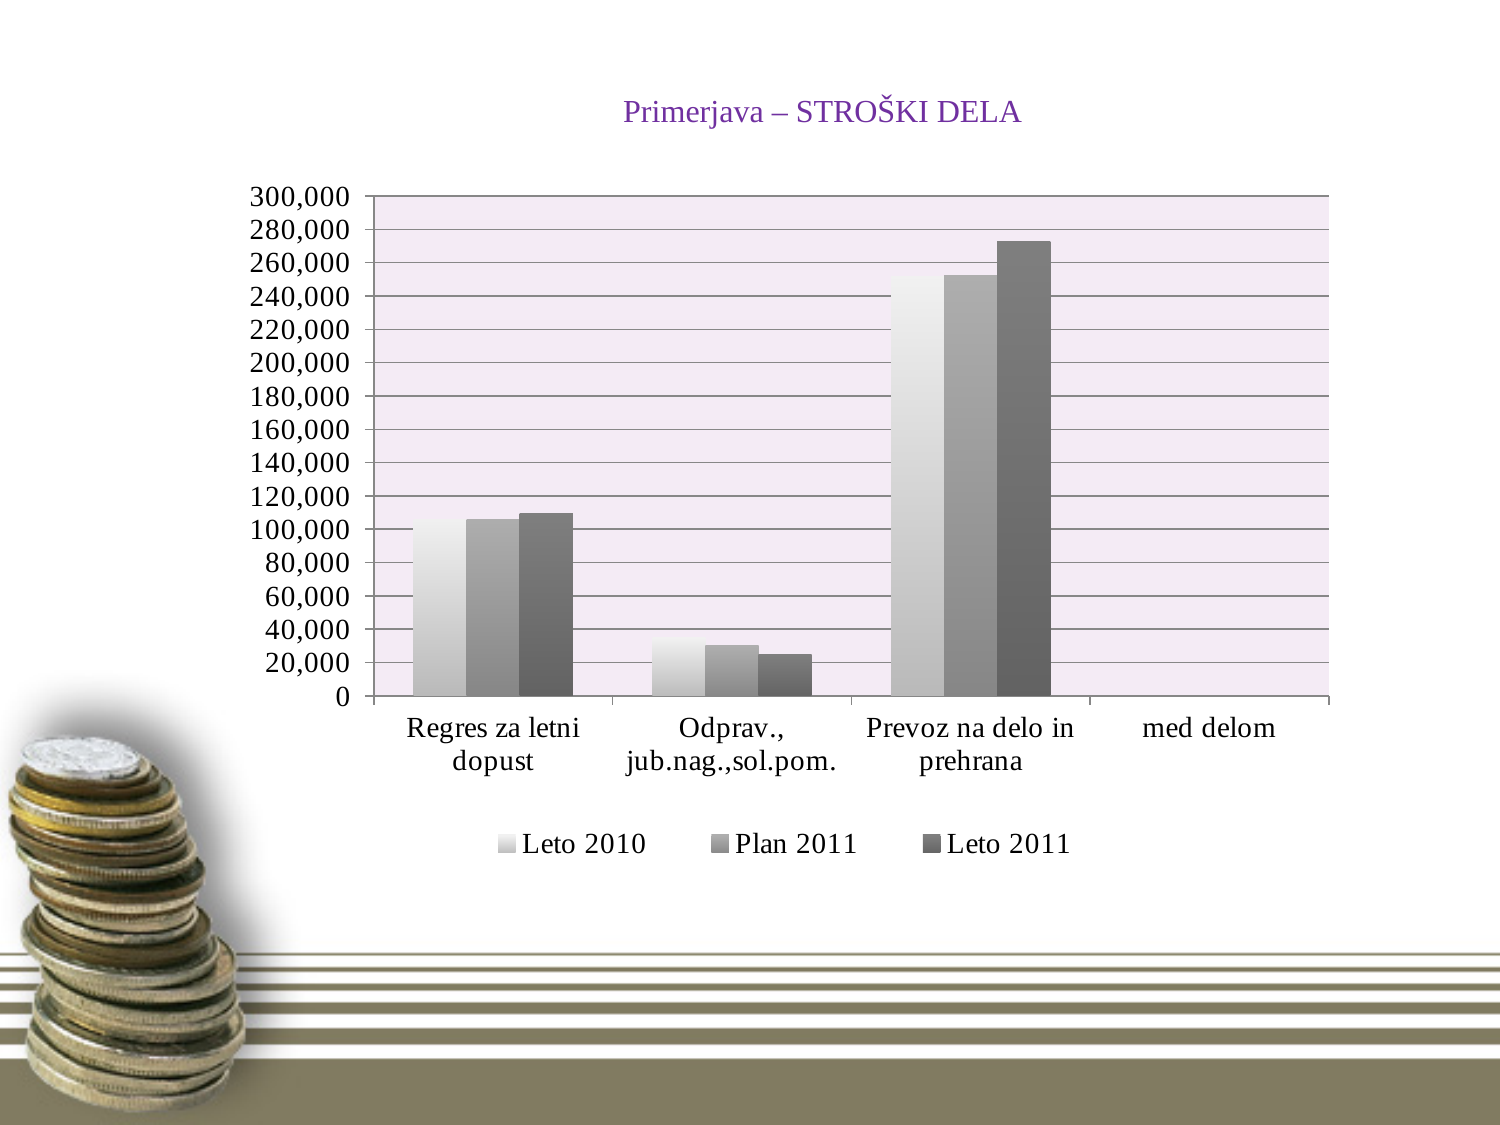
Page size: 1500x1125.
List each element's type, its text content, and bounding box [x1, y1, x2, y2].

chart [187, 128, 1384, 868]
title Primerjava – STROŠKI DELA [257, 81, 1388, 200]
picture [0, 0, 1500, 1125]
